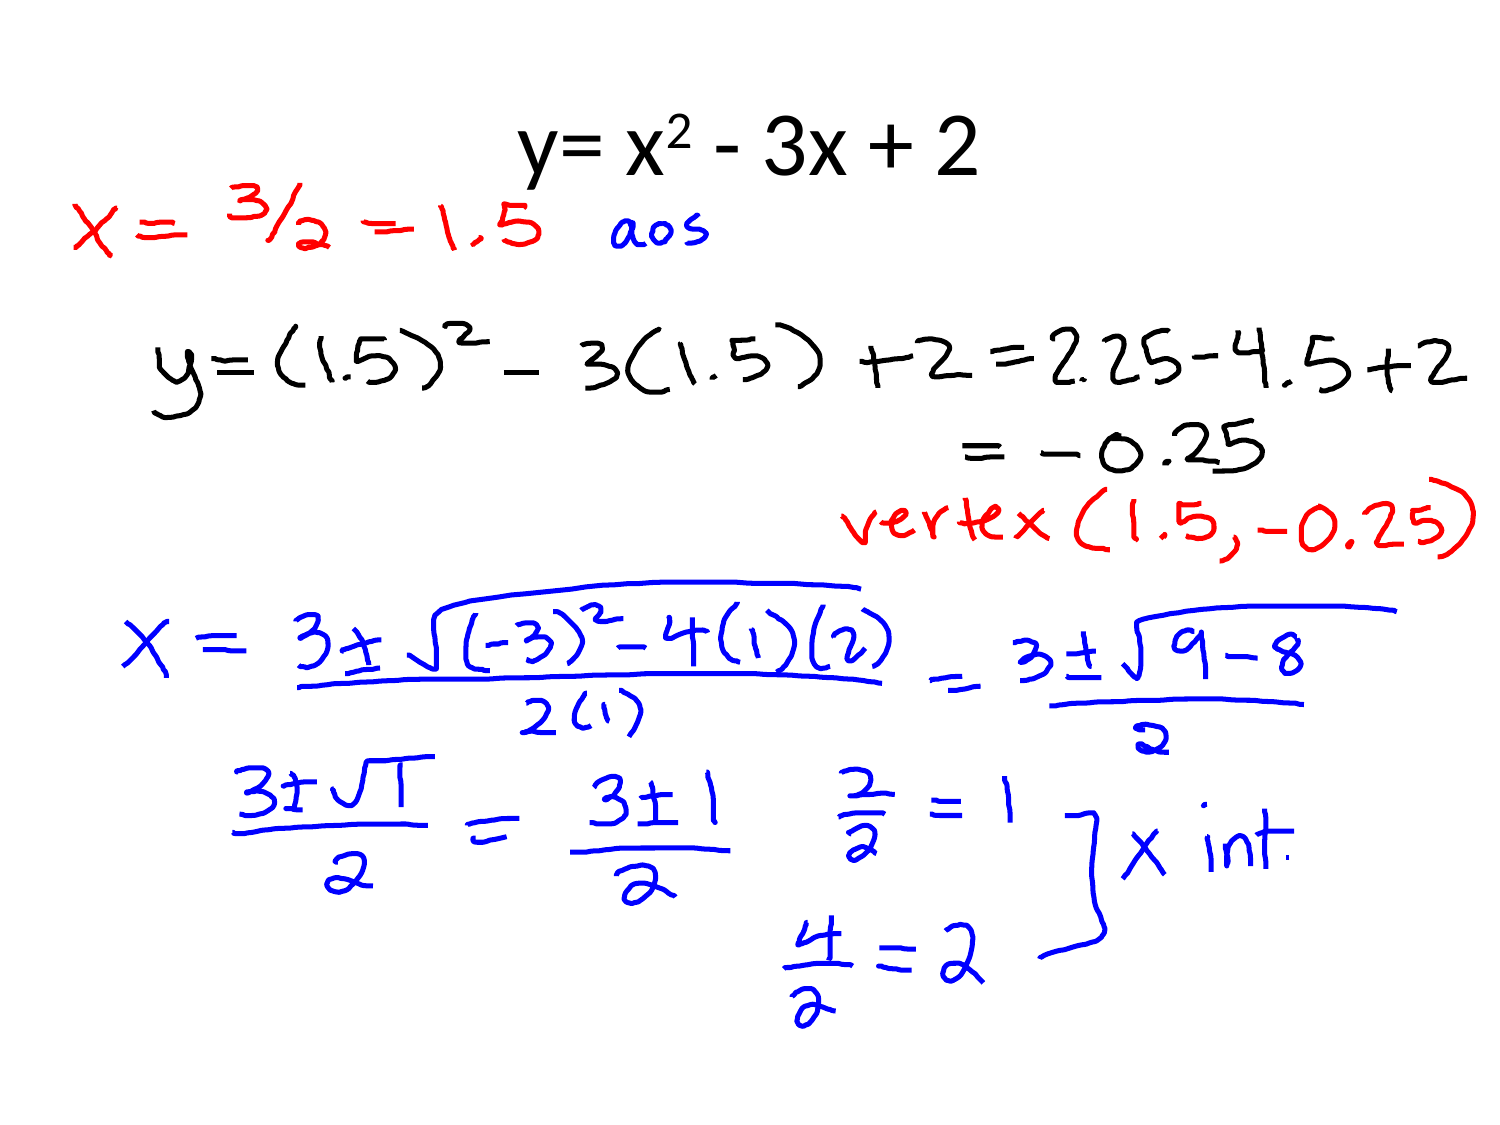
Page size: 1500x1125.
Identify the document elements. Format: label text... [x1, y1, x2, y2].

text_box [1193, 354, 1219, 358]
text_box [870, 345, 879, 388]
text_box [1234, 330, 1261, 354]
text_box [1178, 502, 1215, 540]
text_box [136, 234, 188, 239]
text_box [355, 338, 397, 384]
text_box [73, 207, 118, 249]
text_box [1131, 499, 1138, 541]
text_box [1075, 488, 1110, 551]
text_box [650, 222, 672, 244]
text_box [923, 506, 949, 538]
text_box [472, 236, 482, 246]
text_box [74, 203, 93, 230]
text_box [996, 357, 1034, 365]
text_box [1051, 328, 1078, 384]
text_box [1173, 423, 1219, 464]
text_box [1363, 502, 1404, 547]
text_box [1041, 452, 1081, 457]
text_box [580, 342, 619, 389]
text_box [1258, 327, 1267, 388]
text_box [875, 354, 914, 363]
text_box [94, 232, 111, 257]
text_box [1429, 478, 1475, 558]
text_box [1160, 533, 1166, 540]
text_box [297, 218, 330, 250]
text_box [1386, 348, 1391, 366]
text_box [1417, 339, 1468, 384]
text_box [1030, 524, 1050, 540]
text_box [122, 581, 1398, 1027]
text_box [152, 347, 202, 419]
text_box [679, 342, 696, 385]
text_box [318, 336, 334, 383]
text_box [228, 184, 268, 219]
text_box [1103, 335, 1140, 384]
text_box [399, 329, 442, 389]
text_box [362, 220, 396, 225]
text_box [1345, 539, 1354, 550]
text_box [1257, 529, 1288, 533]
text_box [498, 203, 540, 246]
text_box [1386, 368, 1393, 392]
text_box [276, 325, 306, 386]
text_box [1017, 512, 1029, 523]
text_box [880, 509, 915, 537]
text_box [267, 182, 301, 242]
text_box [965, 456, 1005, 460]
text_box [626, 328, 670, 393]
text_box [1015, 509, 1044, 539]
text_box [211, 357, 248, 362]
text_box [374, 228, 414, 233]
text_box [439, 205, 456, 251]
text_box [968, 526, 976, 541]
text_box [958, 505, 1003, 538]
text_box [1219, 536, 1239, 562]
text_box [859, 360, 873, 364]
text_box [1143, 329, 1180, 384]
text_box [731, 338, 769, 381]
text_box [1300, 505, 1336, 551]
text_box [964, 497, 971, 522]
text_box [1306, 336, 1350, 392]
text_box [962, 444, 1001, 448]
text_box [1367, 364, 1411, 371]
text_box [1411, 506, 1435, 544]
text_box [685, 214, 708, 244]
text_box [990, 346, 1025, 353]
text_box [139, 221, 175, 225]
text_box [612, 220, 647, 247]
text_box [1100, 433, 1142, 472]
text_box [841, 511, 877, 544]
text_box [1283, 380, 1292, 386]
text_box [916, 338, 973, 378]
text_box [1212, 419, 1264, 472]
title y= x2 - 3x + 2 [75, 45, 1425, 233]
text_box [775, 324, 821, 388]
text_box [444, 322, 490, 344]
